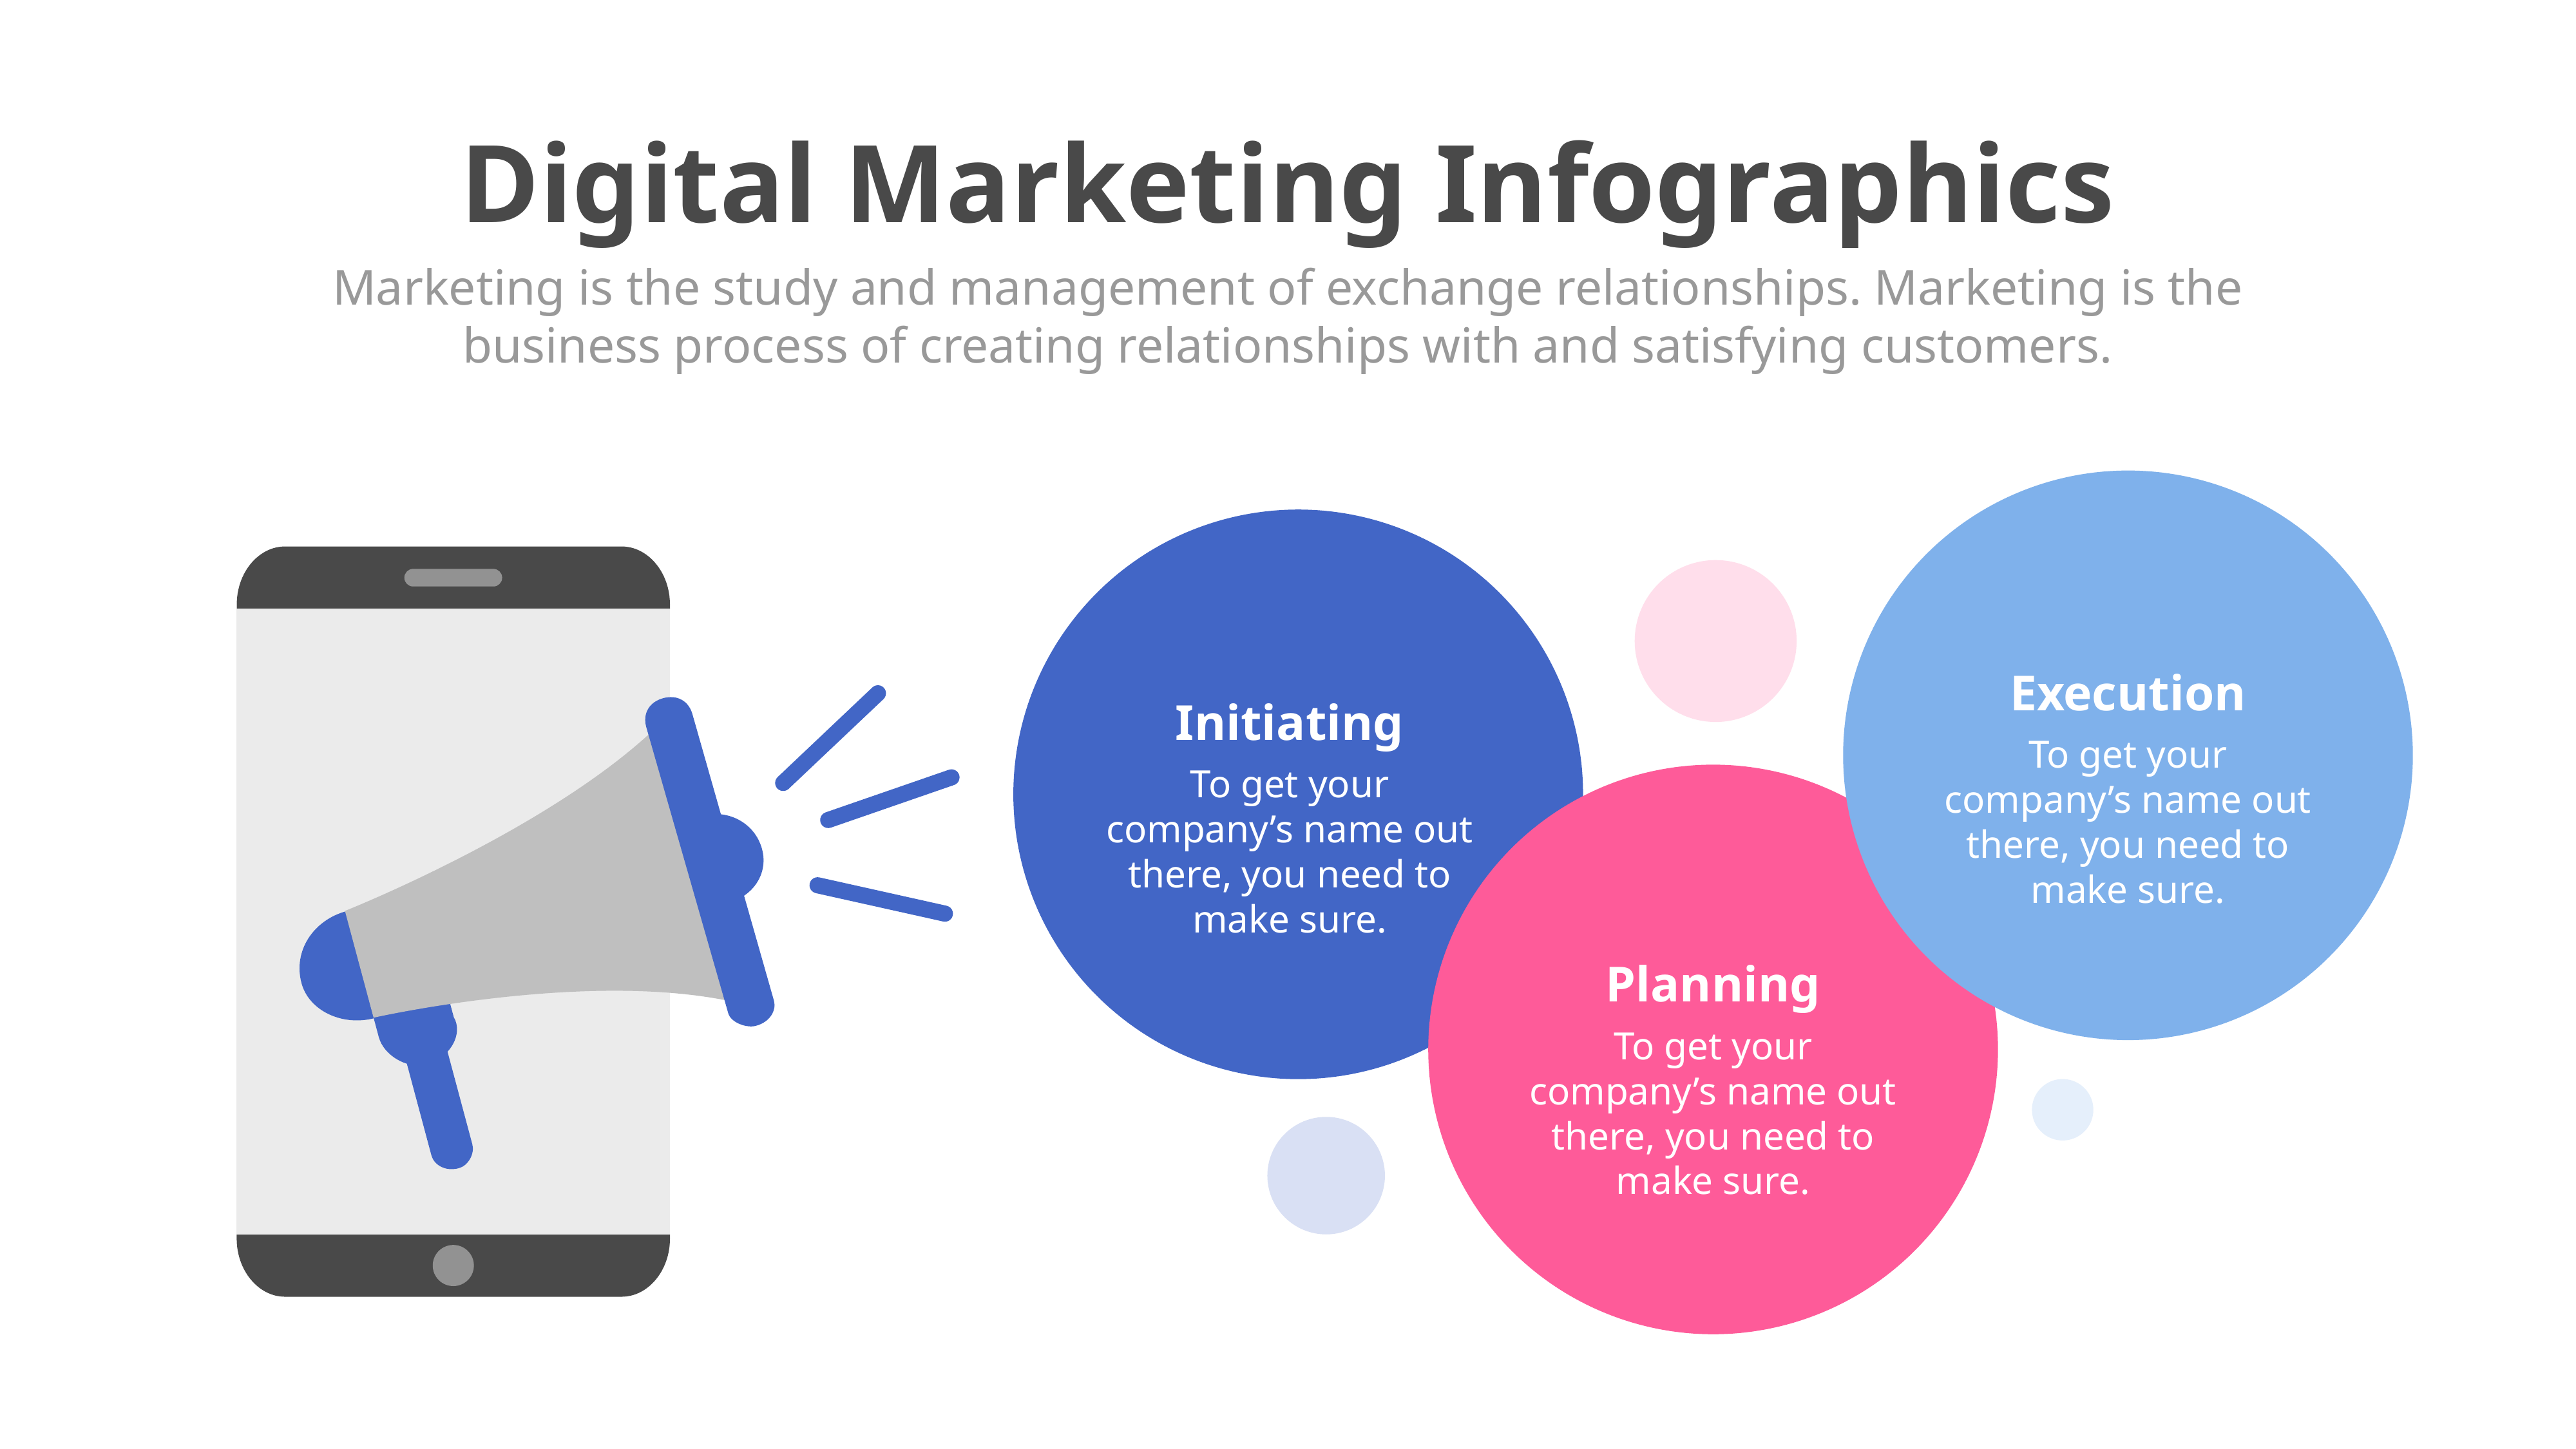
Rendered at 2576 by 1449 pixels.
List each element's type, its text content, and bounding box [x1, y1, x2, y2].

text_box [1266, 1116, 1386, 1235]
text_box [1013, 509, 1584, 1080]
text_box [1929, 657, 2327, 872]
text_box [1427, 764, 1999, 1335]
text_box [1091, 687, 1489, 902]
text_box [1634, 559, 1798, 723]
text_box Digital Marketing Infographics [450, 110, 2125, 249]
text_box [1842, 469, 2414, 1041]
text_box [2031, 1078, 2094, 1141]
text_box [236, 546, 964, 1297]
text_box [1514, 949, 1912, 1164]
text_box Marketing is the study and management of exchange relationships. Marketing is the business process of creating relationships with and satisfying customers. [281, 251, 2295, 377]
